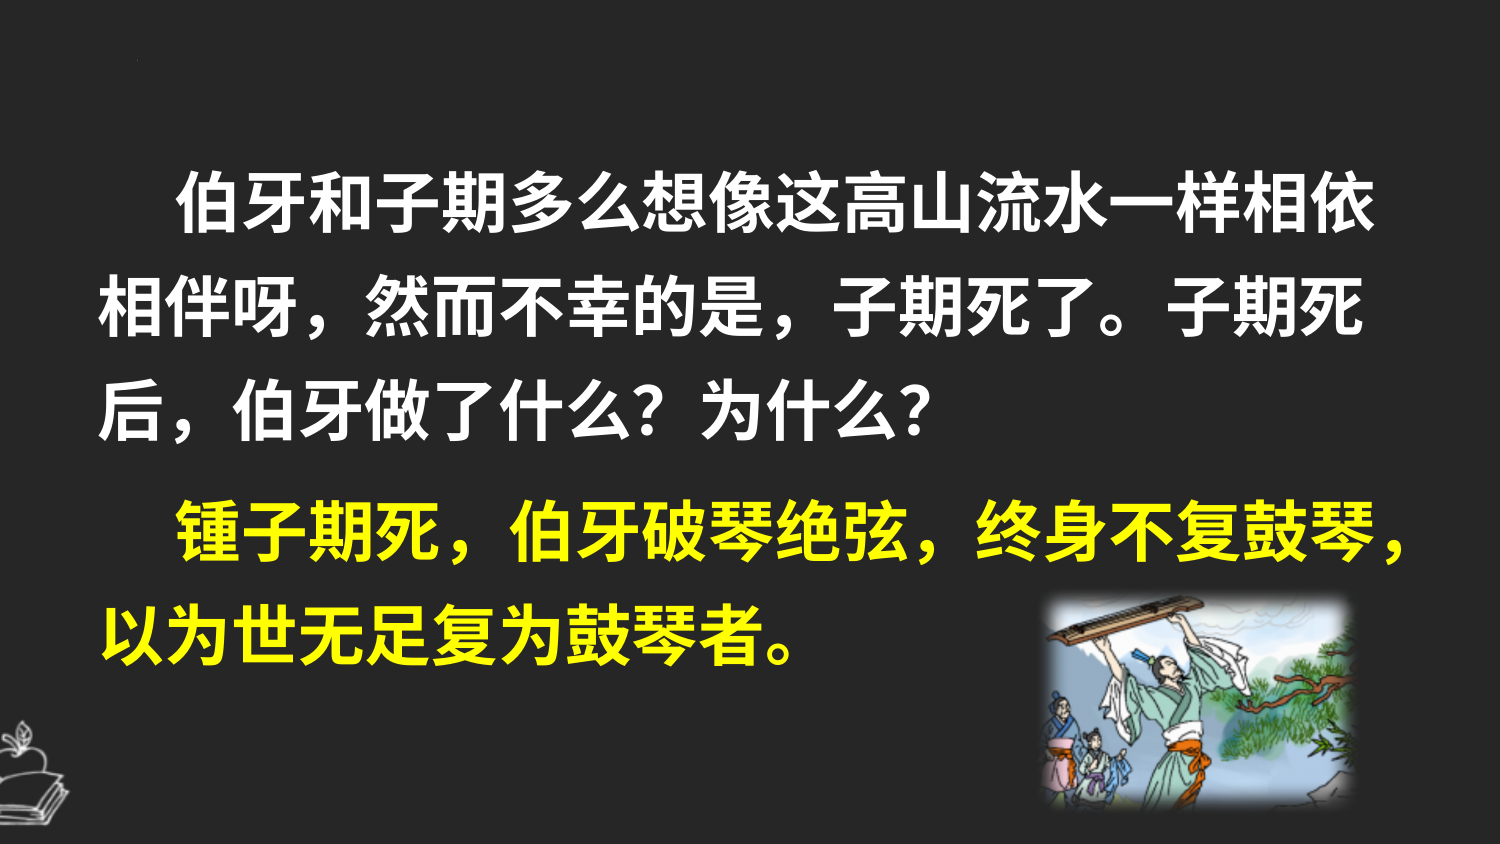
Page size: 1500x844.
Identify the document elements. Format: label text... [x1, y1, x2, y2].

text_box 锺子期死，伯牙破琴绝弦，终身不复鼓琴，以为世无足复为鼓琴者。 [83, 458, 1416, 681]
text_box 伯牙和子期多么想像这高山流水一样相依相伴呀，然而不幸的是，子期死了。子期死后，伯牙做了什么？为什么？ [83, 129, 1416, 456]
picture [0, 0, 1500, 844]
